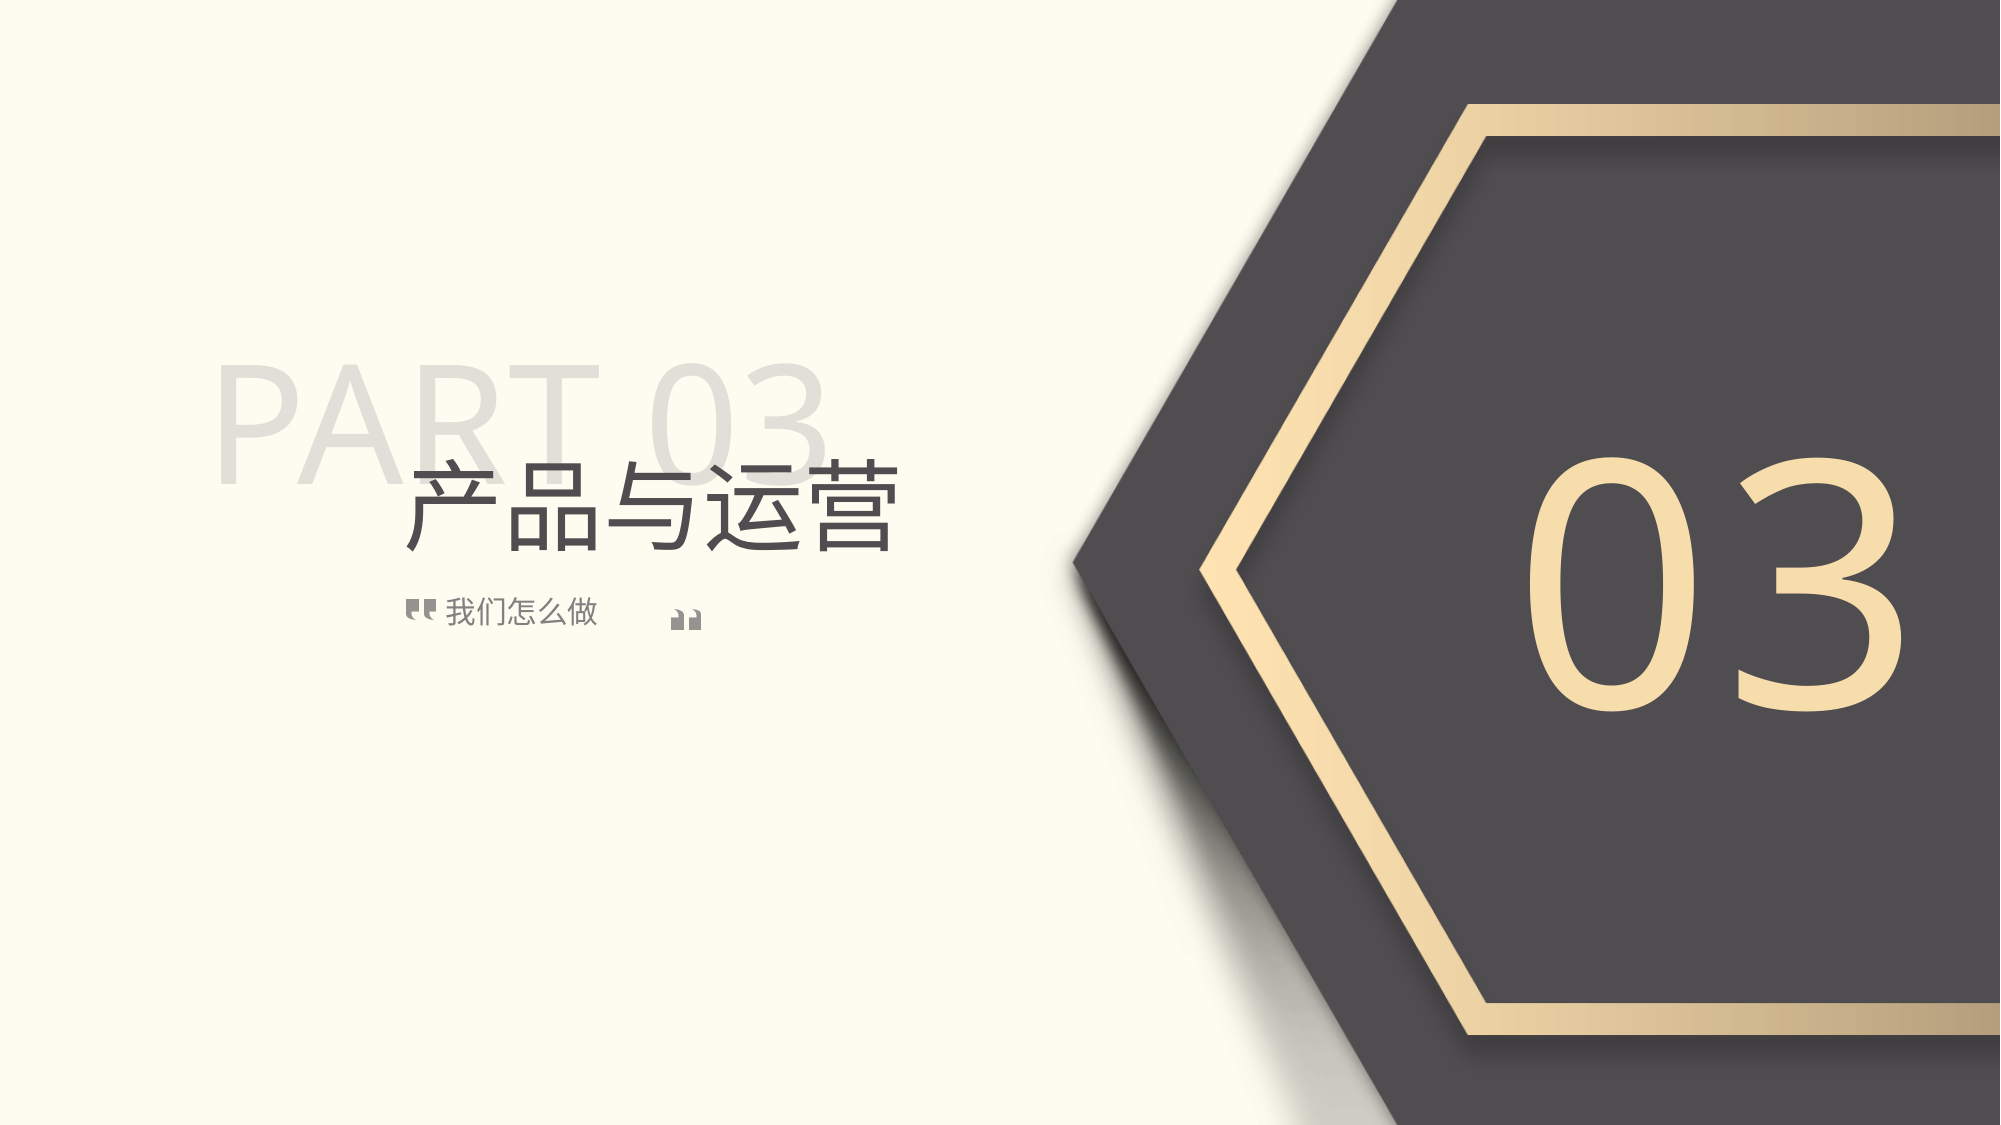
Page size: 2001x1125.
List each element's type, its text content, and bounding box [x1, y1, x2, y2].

picture [1038, 0, 2000, 1125]
text_box PART 03 [190, 310, 851, 526]
picture [406, 599, 436, 620]
text_box 我们怎么做 [430, 585, 613, 637]
picture [671, 609, 701, 630]
text_box 产品与运营 [388, 436, 919, 572]
